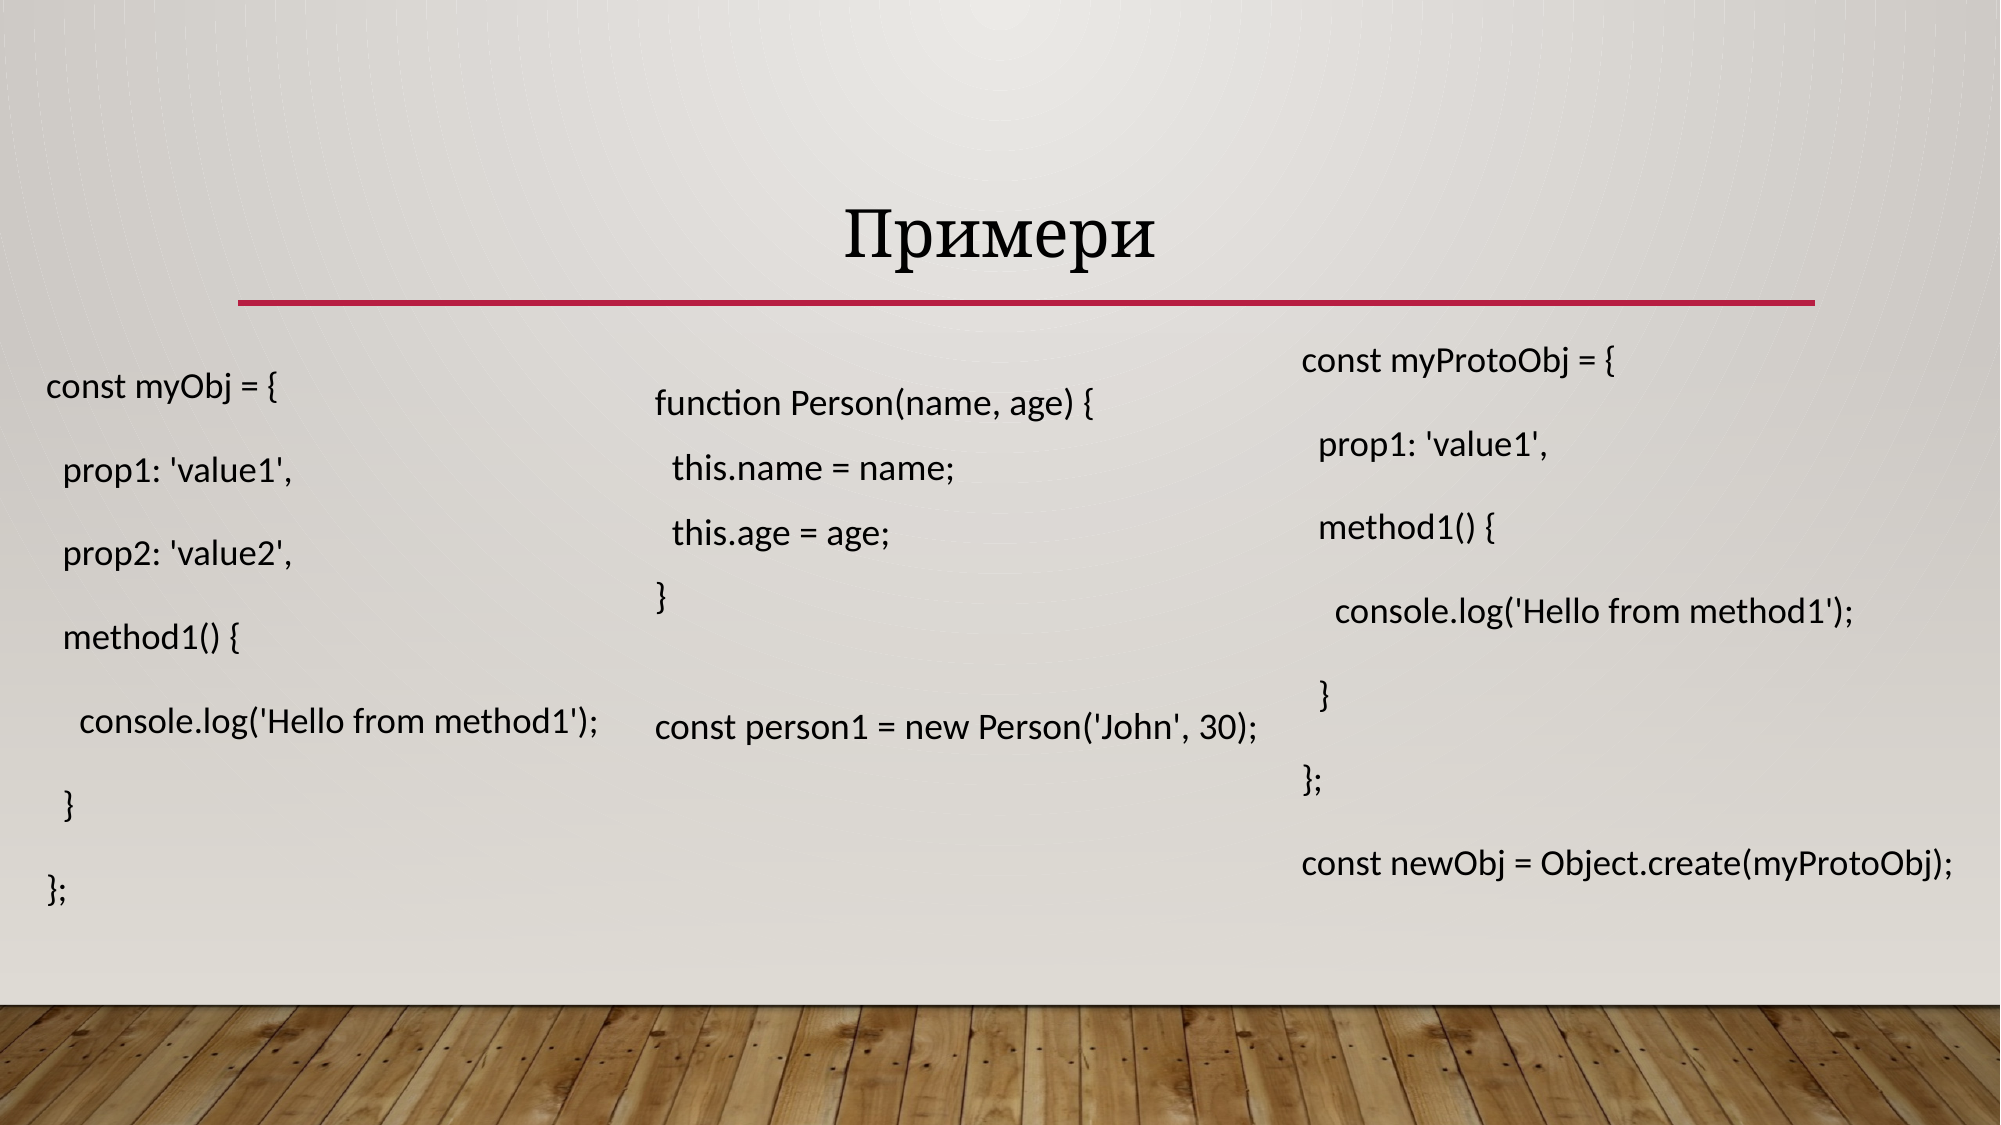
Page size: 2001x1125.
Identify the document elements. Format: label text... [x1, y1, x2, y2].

text_box function Person(name, age) { this.name = name; this.age = age; } const person1 = new Person('John', 30); [640, 367, 1286, 817]
text_box const myProtoObj = { prop1: 'value1', method1() { console.log('Hello from method1'); } }; const newObj = Object.create(myProtoObj); [1286, 324, 2000, 891]
list const myObj = { prop1: 'value1', prop2: 'value2', method1() { console.log('Hello from method1'); } }; [31, 350, 724, 917]
text_box Примери [487, 186, 1513, 286]
picture [0, 1005, 2000, 1125]
